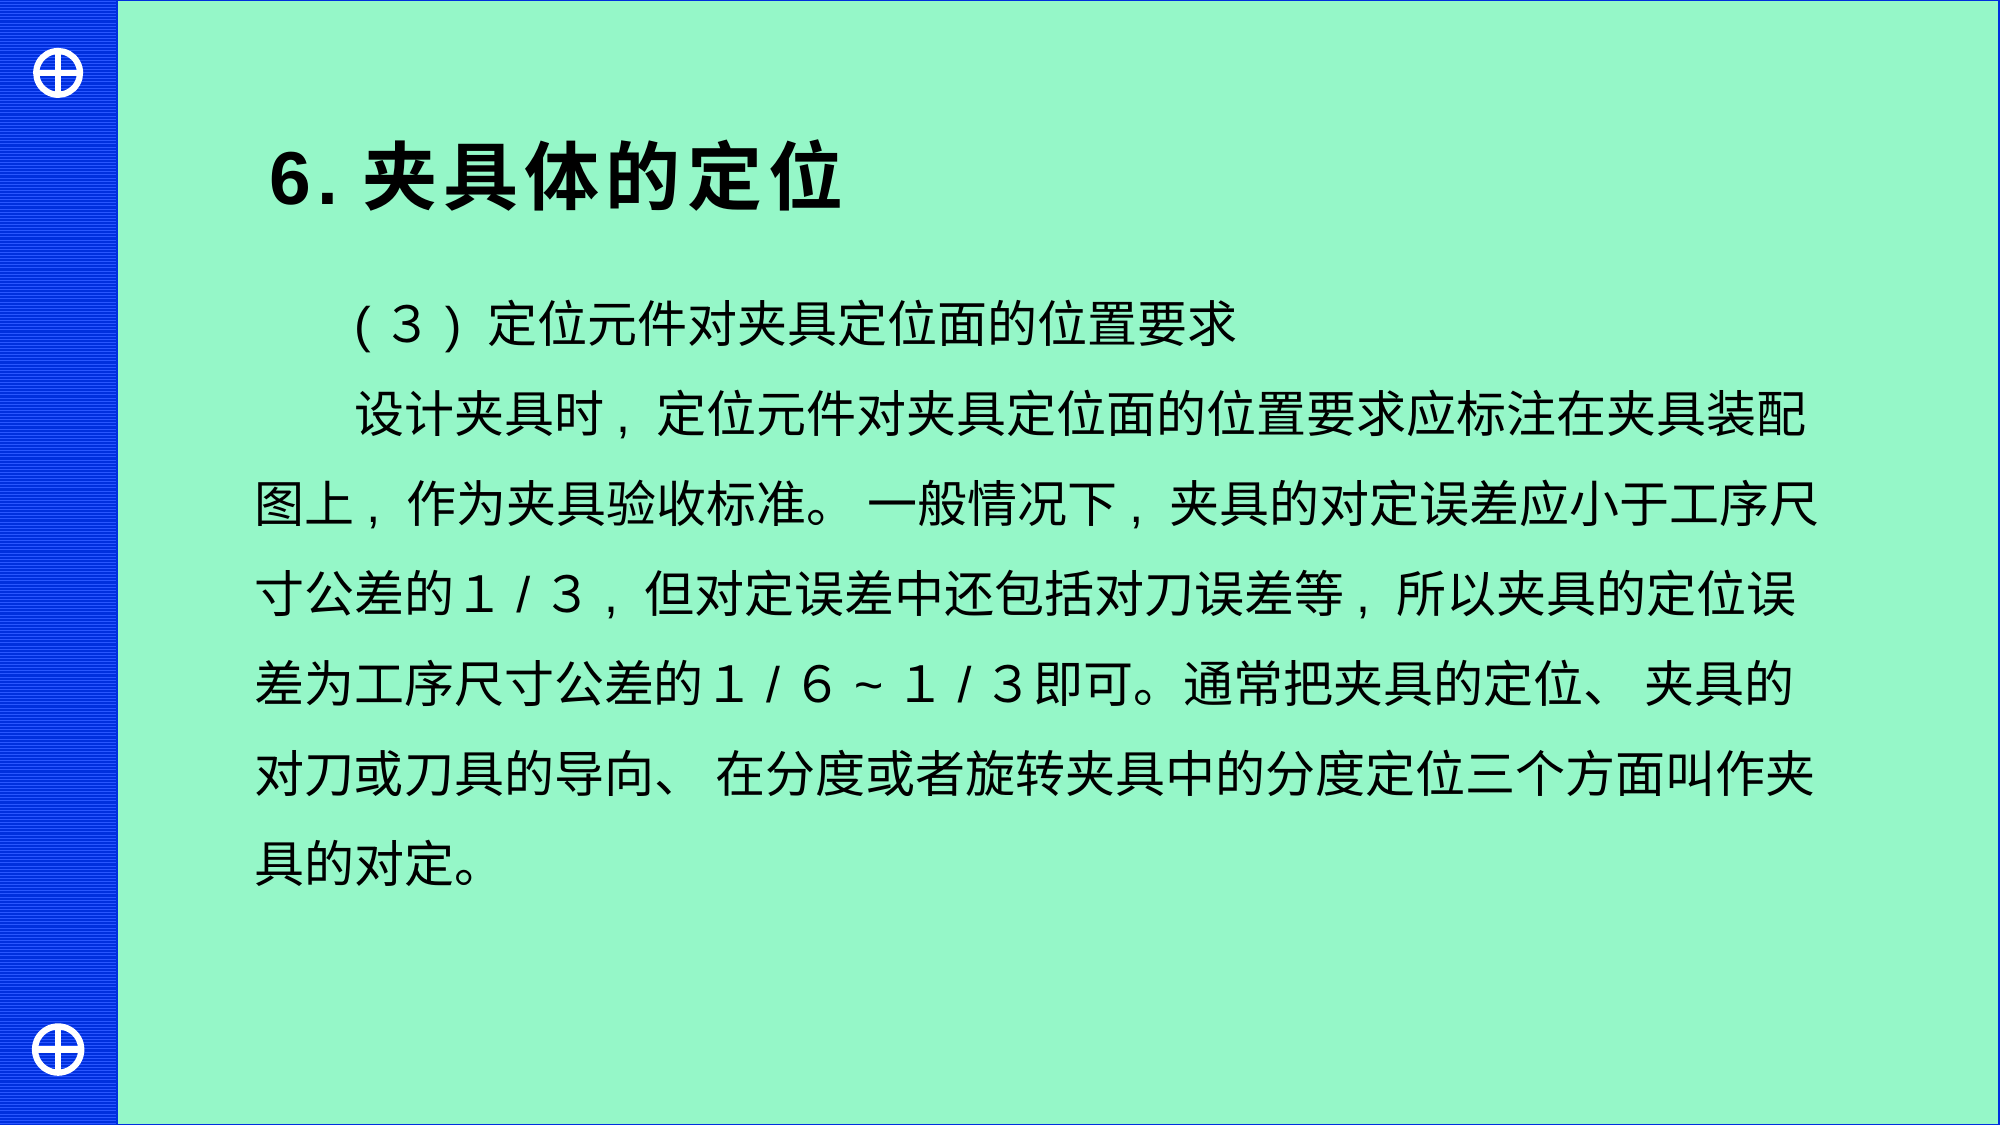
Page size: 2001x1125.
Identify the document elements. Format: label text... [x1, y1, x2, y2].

text_box 6.夹具体的定位 [173, 106, 1462, 228]
text_box (３) 定位元件对夹具定位面的位置要求 设计夹具时, 定位元件对夹具定位面的位置要求应标注在夹具装配图上, 作为夹具验收标准。 一般情况下, 夹具的对定误差应小于工序尺寸公差的１/３, 但对定误差中还包括对刀误差等, 所以夹具的定位误差为工序尺寸公差的１/６~１/３即可。通常把夹具的定位、 夹具的对刀或刀具的导向、 在分度或者旋转夹具中的分度定位三个方面叫作夹具的对定。 [239, 254, 1851, 900]
